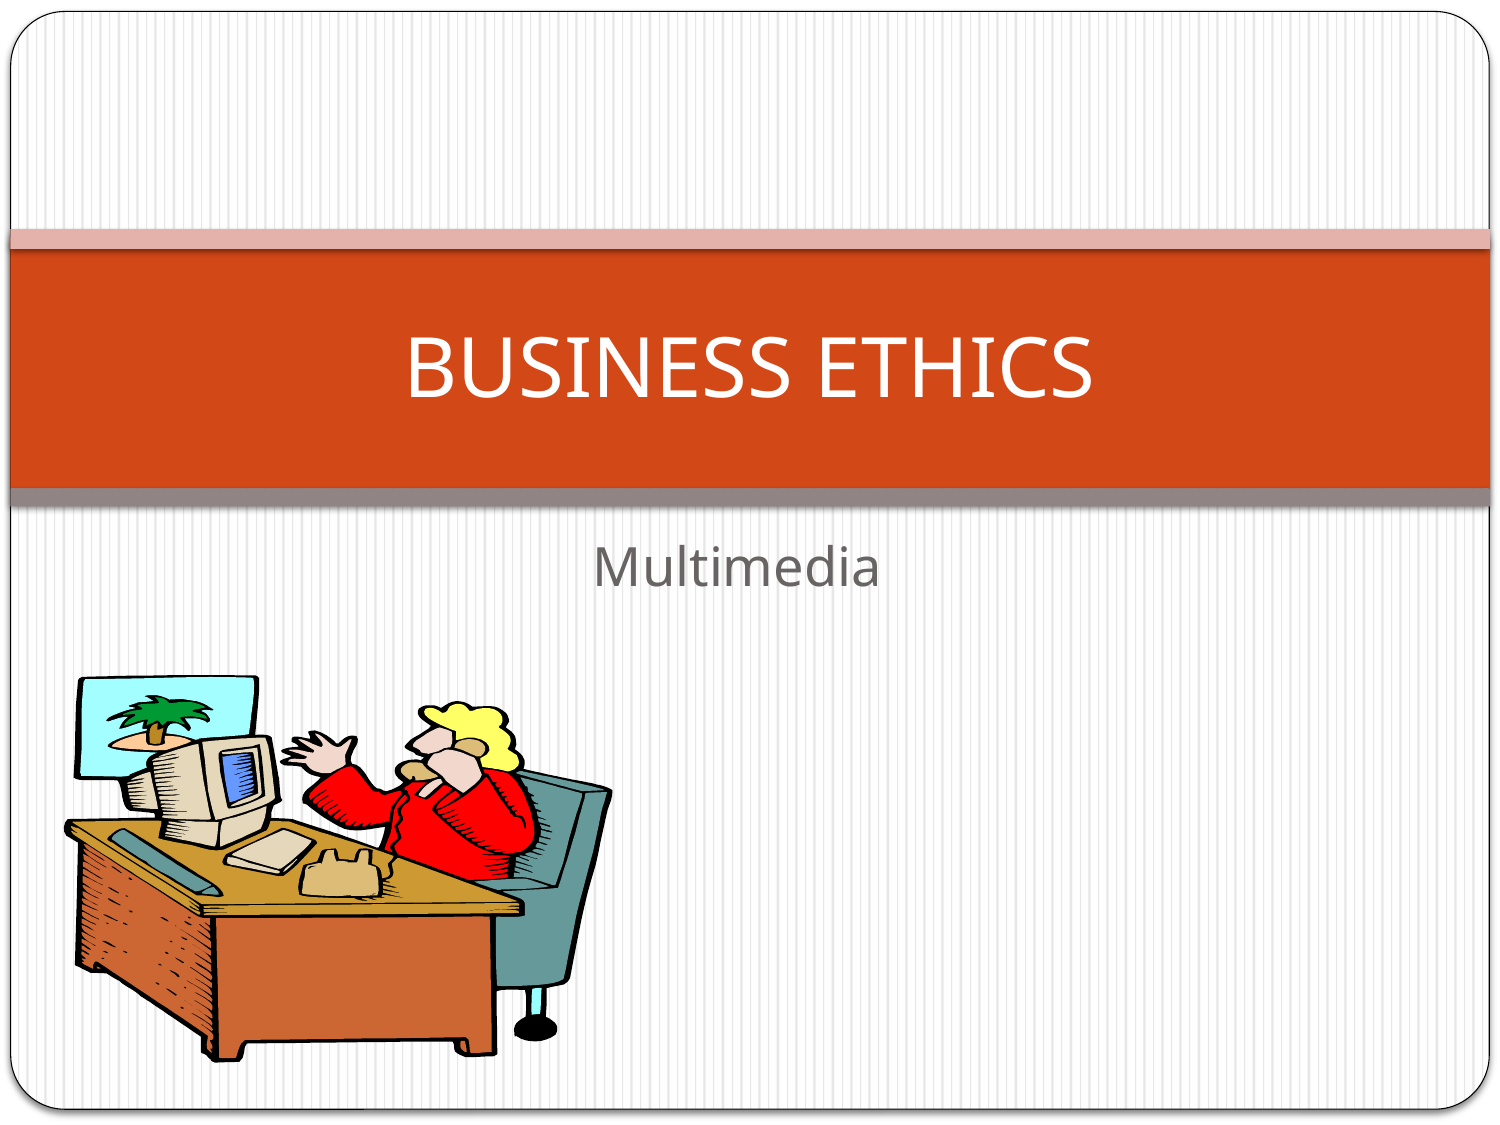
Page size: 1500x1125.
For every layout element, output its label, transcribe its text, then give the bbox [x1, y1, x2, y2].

subtitle Multimedia [212, 525, 1263, 788]
picture [62, 674, 613, 1063]
title BUSINESS ETHICS [75, 247, 1425, 489]
